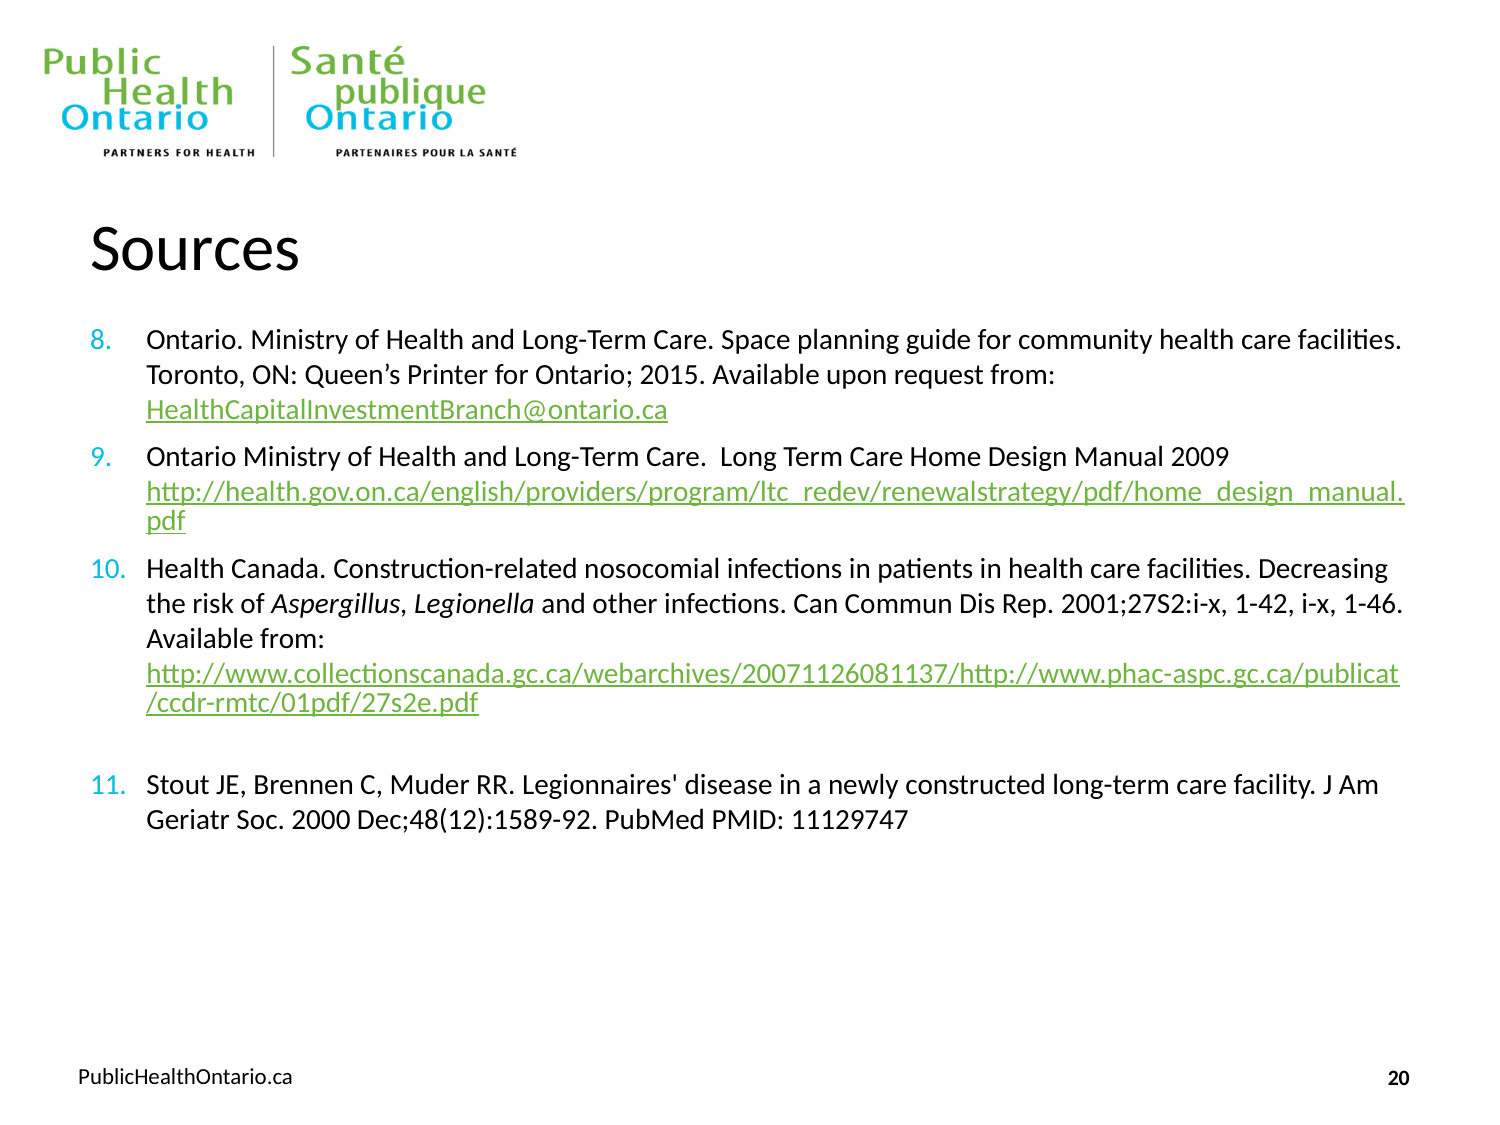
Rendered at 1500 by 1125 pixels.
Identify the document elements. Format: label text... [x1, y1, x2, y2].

slide_number 20 [1287, 1057, 1425, 1096]
title Sources [75, 187, 1425, 300]
list Ontario. Ministry of Health and Long-Term Care. Space planning guide for community health care facilities. Toronto, ON: Queen’s Printer for Ontario; 2015. Available upon request from: HealthCapitalInvestmentBranch@ontario.ca Ontario Ministry of Health and Long-Term Care. Long Term Care Home Design Manual 2009 http://health.gov.on.ca/english/providers/program/ltc_redev/renewalstrategy/pdf/home_design_manual.pdf Health Canada. Construction-related nosocomial infections in patients in health care facilities. Decreasing the risk of Aspergillus, Legionella and other infections. Can Commun Dis Rep. 2001;27S2:i-x, 1-42, i-x, 1-46. Available from: http://www.collectionscanada.gc.ca/webarchives/20071126081137/http://www.phac-aspc.gc.ca/publicat/ccdr-rmtc/01pdf/27s2e.pdf Stout JE, Brennen C, Muder RR. Legionnaires' disease in a newly constructed long-term care facility. J Am Geriatr Soc. 2000 Dec;48(12):1589-92. PubMed PMID: 11129747 [75, 312, 1425, 1000]
picture [37, 37, 525, 165]
